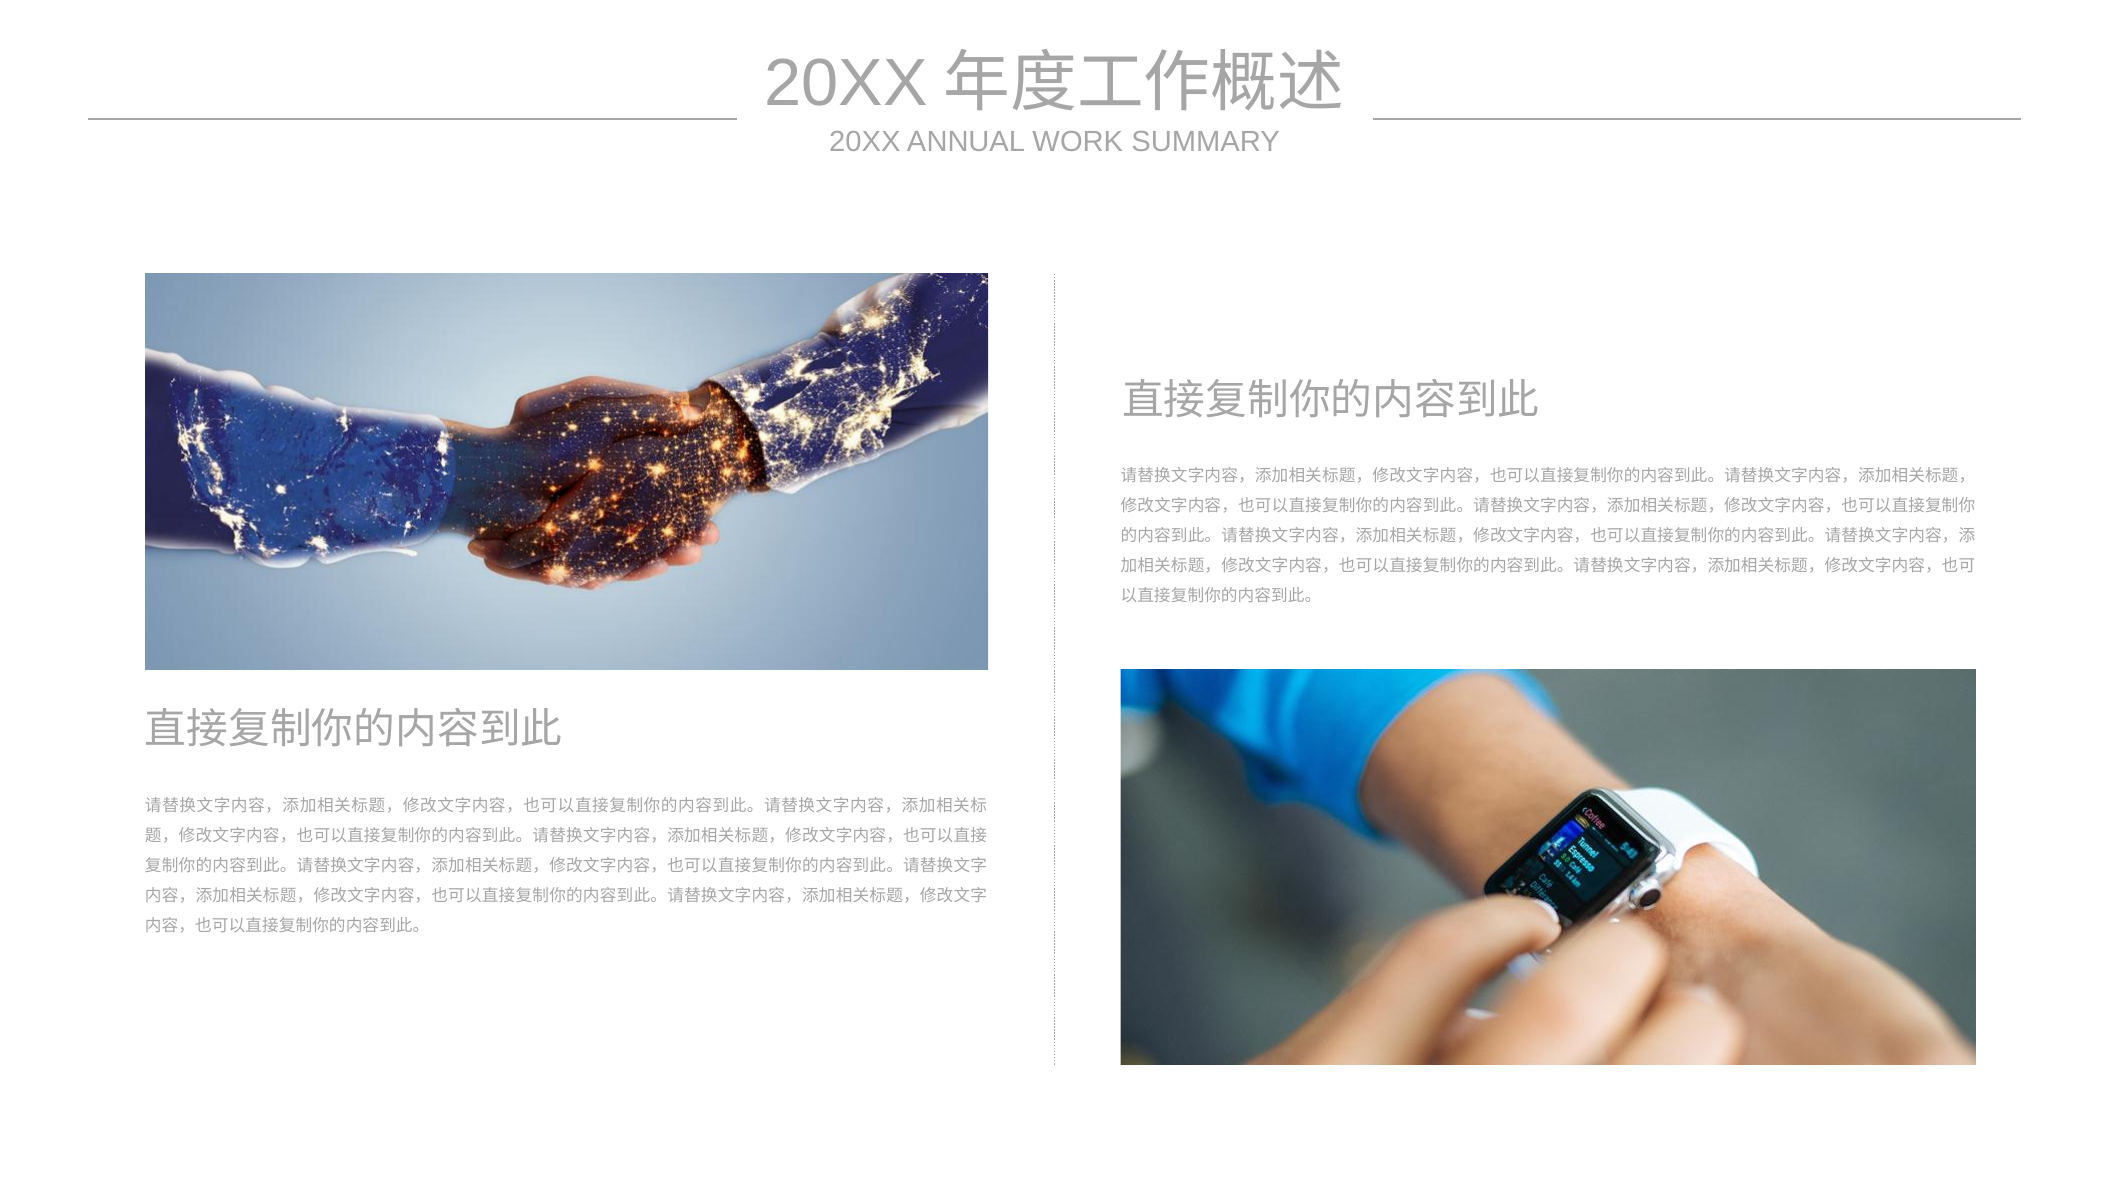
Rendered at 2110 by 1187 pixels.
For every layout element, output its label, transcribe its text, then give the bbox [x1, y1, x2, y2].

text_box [145, 273, 989, 937]
text_box 20XX ANNUAL WORK SUMMARY [824, 122, 1285, 158]
text_box 20XX年度工作概述 [730, 38, 1379, 119]
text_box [1120, 372, 1977, 1065]
